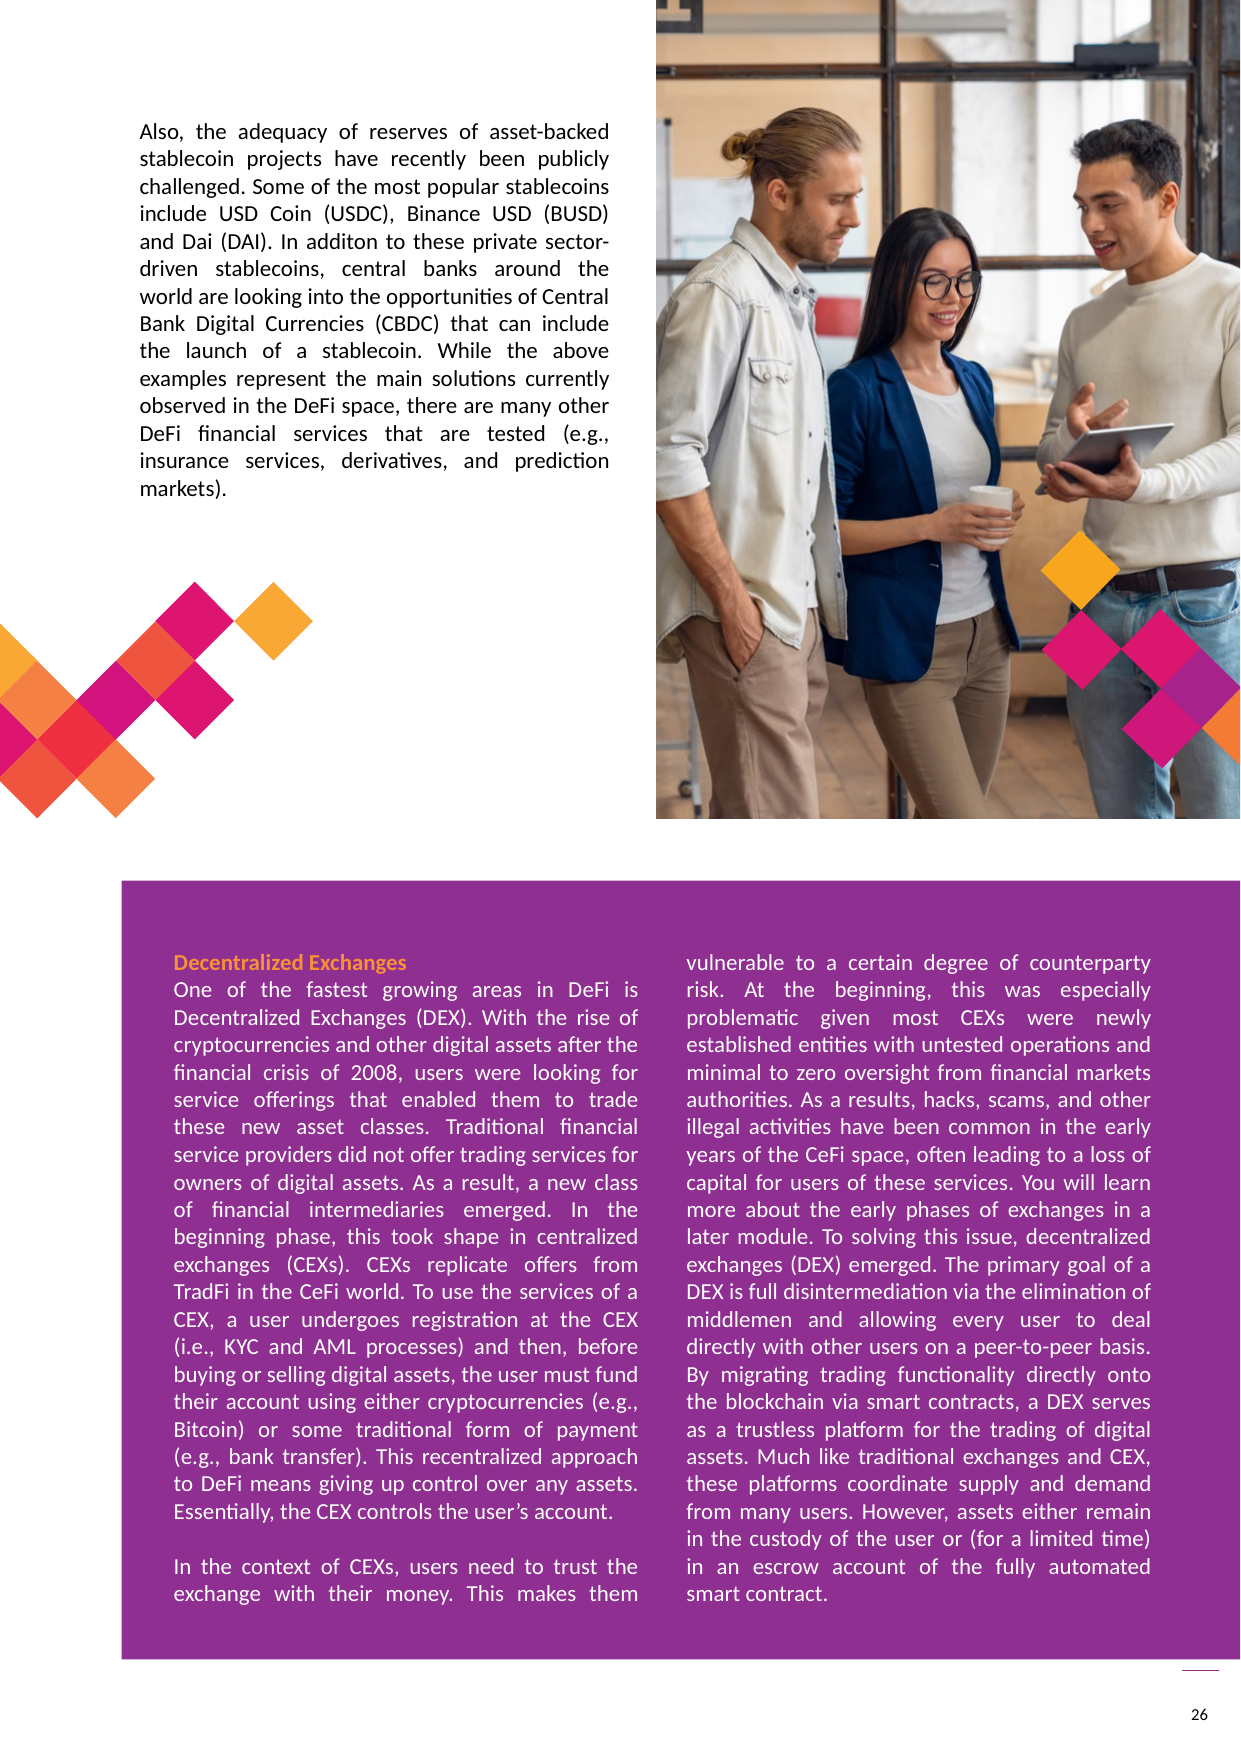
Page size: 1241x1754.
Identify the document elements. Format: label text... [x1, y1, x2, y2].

text_box Decentralized Exchanges One of the fastest growing areas in DeFi is Decentralized Exchanges (DEX). With the rise of cryptocurrencies and other digital assets after the financial crisis of 2008, users were looking for service offerings that enabled them to trade these new asset classes. Traditional financial service providers did not offer trading services for owners of digital assets. As a result, a new class of financial intermediaries emerged. In the beginning phase, this took shape in centralized exchanges (CEXs). CEXs replicate offers from TradFi in the CeFi world. To use the services of a CEX, a user undergoes registration at the CEX (i.e., KYC and AML processes) and then, before buying or selling digital assets, the user must fund their account using either cryptocurrencies (e.g., Bitcoin) or some traditional form of payment (e.g., bank transfer). This recentralized approach to DeFi means giving up control over any assets. Essentially, the CEX controls the user’s account. In the context of CEXs, users need to trust the exchange with their money. This makes them vulnerable to a certain degree of counterparty risk. At the beginning, this was especially problematic given most CEXs were newly established entities with untested operations and minimal to zero oversight from financial markets authorities. As a results, hacks, scams, and other illegal activities have been common in the early years of the CeFi space, often leading to a loss of capital for users of these services. You will learn more about the early phases of exchanges in a later module. To solving this issue, decentralized exchanges (DEX) emerged. The primary goal of a DEX is full disintermediation via the elimination of middlemen and allowing every user to deal directly with other users on a peer-to-peer basis. By migrating trading functionality directly onto the blockchain via smart contracts, a DEX serves as a trustless platform for the trading of digital assets. Much like traditional exchanges and CEX, these platforms coordinate supply and demand from many users. However, assets either remain in the custody of the user or (for a limited time) in an escrow account of the fully automated smart contract. [158, 939, 1167, 1627]
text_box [0, 581, 302, 819]
text_box Also, the adequacy of reserves of asset-backed stablecoin projects have recently been publicly challenged. Some of the most popular stablecoins include USD Coin (USDC), Binance USD (BUSD) and Dai (DAI). In additon to these private sector-driven stablecoins, central banks around the world are looking into the opportunities of Central Bank Digital Currencies (CBDC) that can include the launch of a stablecoin. While the above examples represent the main solutions currently observed in the DeFi space, there are many other DeFi financial services that are tested (e.g., insurance services, derivatives, and prediction markets). [124, 109, 626, 819]
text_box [1041, 541, 1241, 757]
slide_number 26 [1170, 1692, 1229, 1736]
picture [656, 0, 1241, 819]
text_box [121, 880, 1241, 1660]
